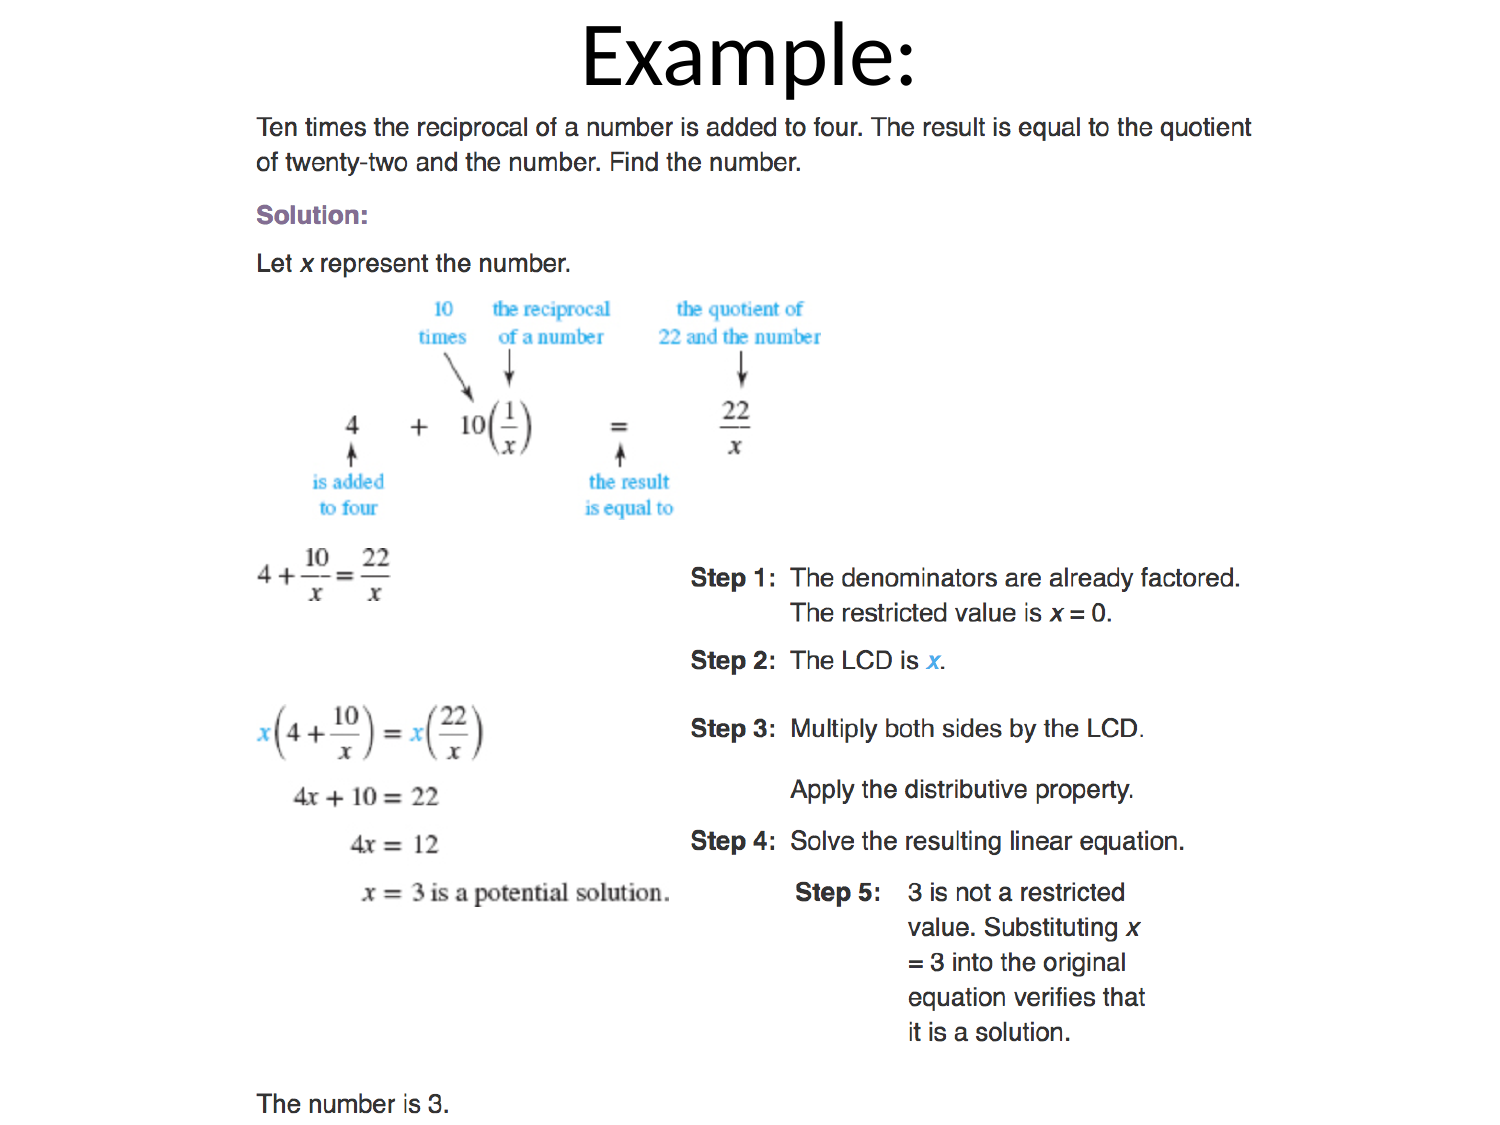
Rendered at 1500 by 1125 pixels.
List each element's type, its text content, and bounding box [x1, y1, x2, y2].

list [0, 106, 1500, 1125]
title Example: [75, 0, 1425, 105]
